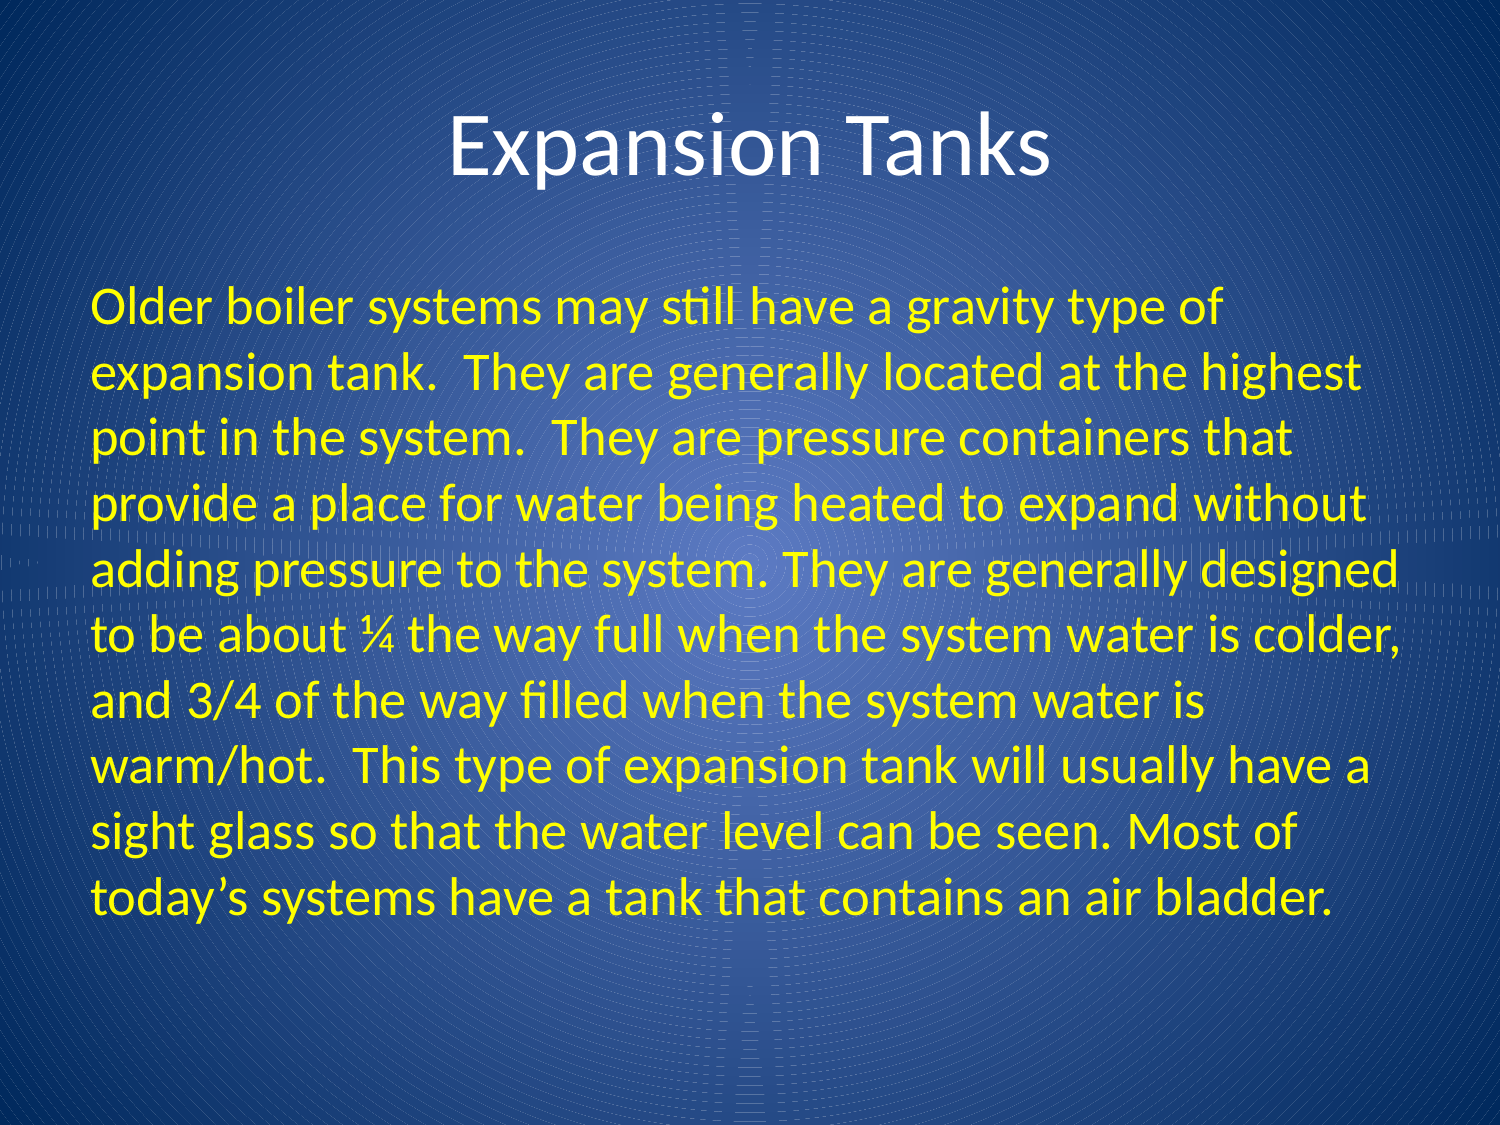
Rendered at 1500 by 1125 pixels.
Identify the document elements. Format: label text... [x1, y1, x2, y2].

list Older boiler systems may still have a gravity type of expansion tank. They are generally located at the highest point in the system. They are pressure containers that provide a place for water being heated to expand without adding pressure to the system. They are generally designed to be about ¼ the way full when the system water is colder, and 3/4 of the way filled when the system water is warm/hot. This type of expansion tank will usually have a sight glass so that the water level can be seen. Most of today’s systems have a tank that contains an air bladder. [75, 262, 1425, 1005]
title Expansion Tanks [75, 45, 1425, 233]
